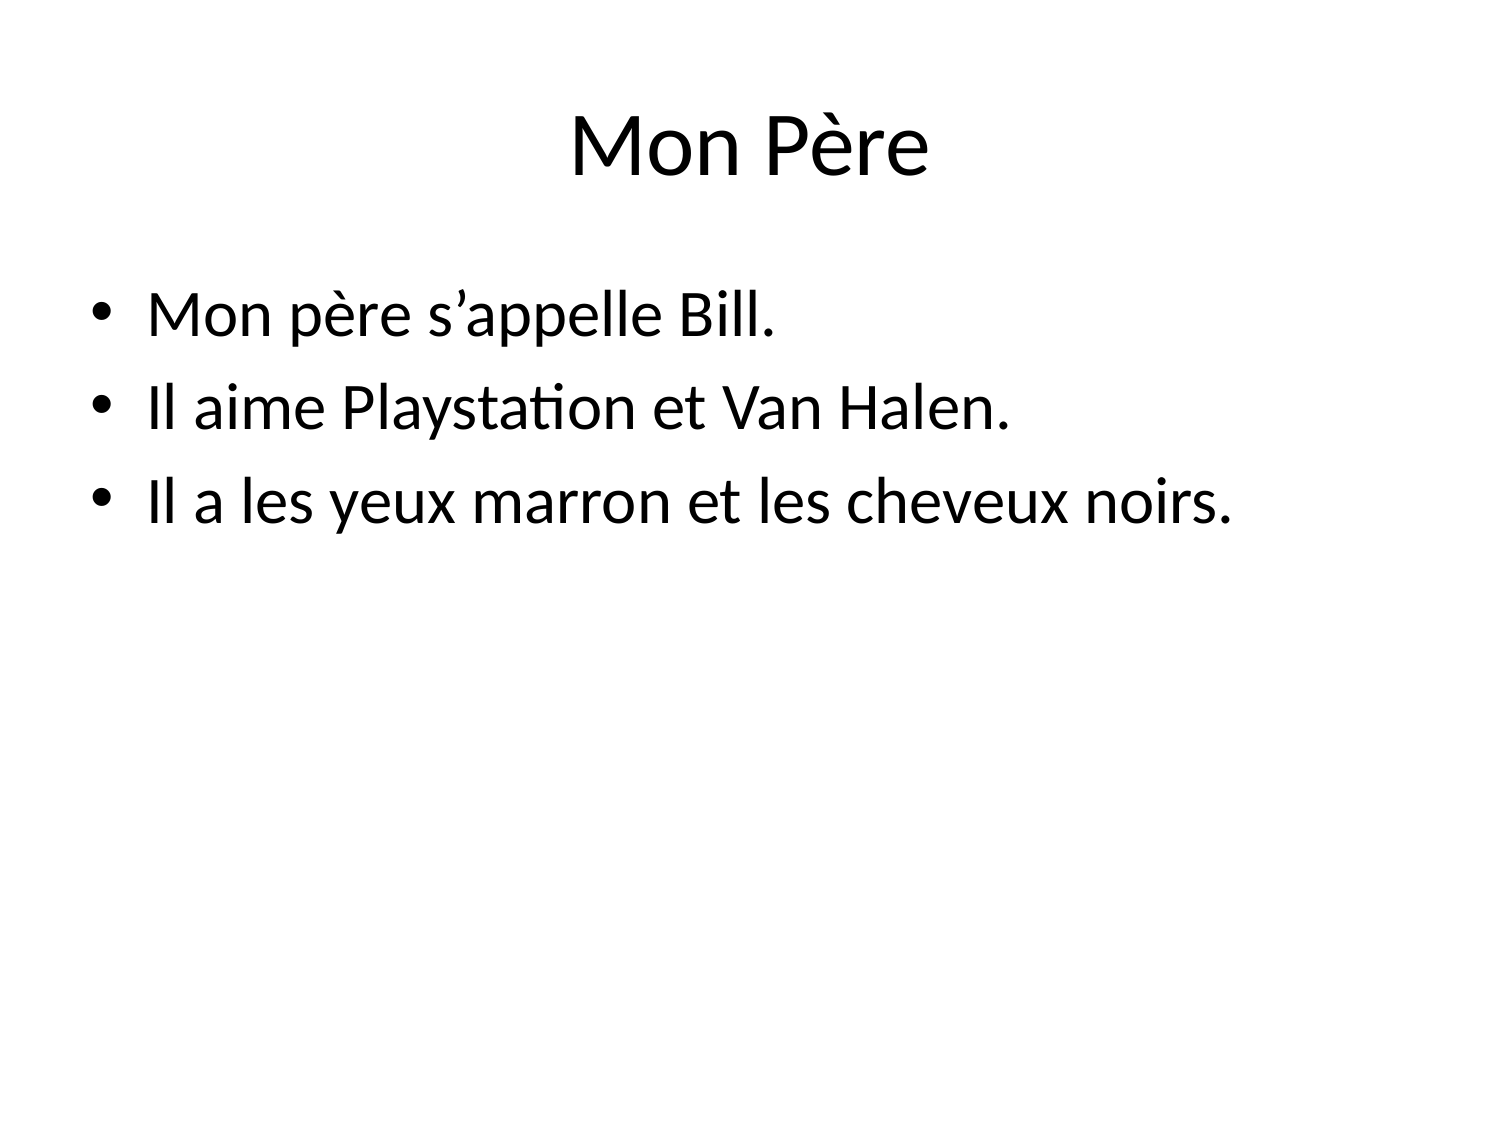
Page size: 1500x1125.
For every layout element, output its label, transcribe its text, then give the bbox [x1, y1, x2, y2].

list Mon père s’appelle Bill. Il aime Playstation et Van Halen. Il a les yeux marron et les cheveux noirs. [75, 262, 1425, 1005]
title Mon Père [75, 45, 1425, 233]
